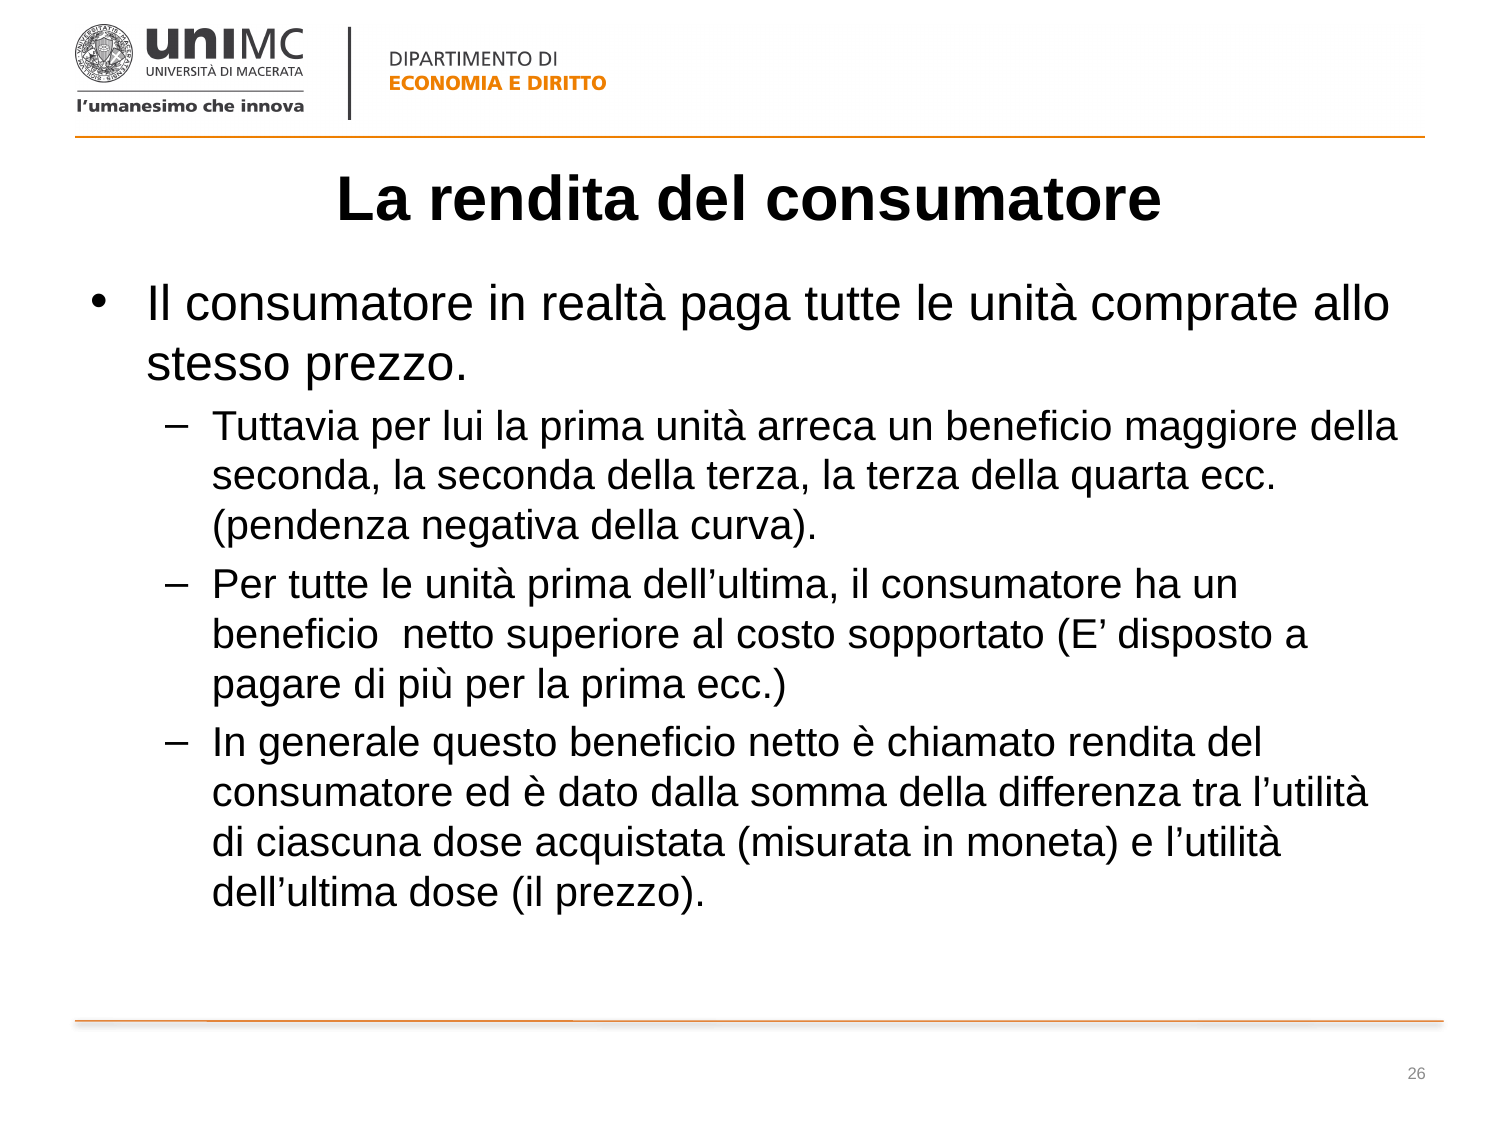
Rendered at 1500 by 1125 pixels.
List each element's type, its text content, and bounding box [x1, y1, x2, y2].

list Il consumatore in realtà paga tutte le unità comprate allo stesso prezzo. Tuttavia per lui la prima unità arreca un beneficio maggiore della seconda, la seconda della terza, la terza della quarta ecc. (pendenza negativa della curva). Per tutte le unità prima dell’ultima, il consumatore ha un beneficio netto superiore al costo sopportato (E’ disposto a pagare di più per la prima ecc.) In generale questo beneficio netto è chiamato rendita del consumatore ed è dato dalla somma della differenza tra l’utilità di ciascuna dose acquistata (misurata in moneta) e l’utilità dell’ultima dose (il prezzo). [75, 262, 1425, 1005]
slide_number 26 [1091, 1042, 1442, 1103]
picture [75, 24, 1425, 138]
title La rendita del consumatore [75, 149, 1425, 241]
